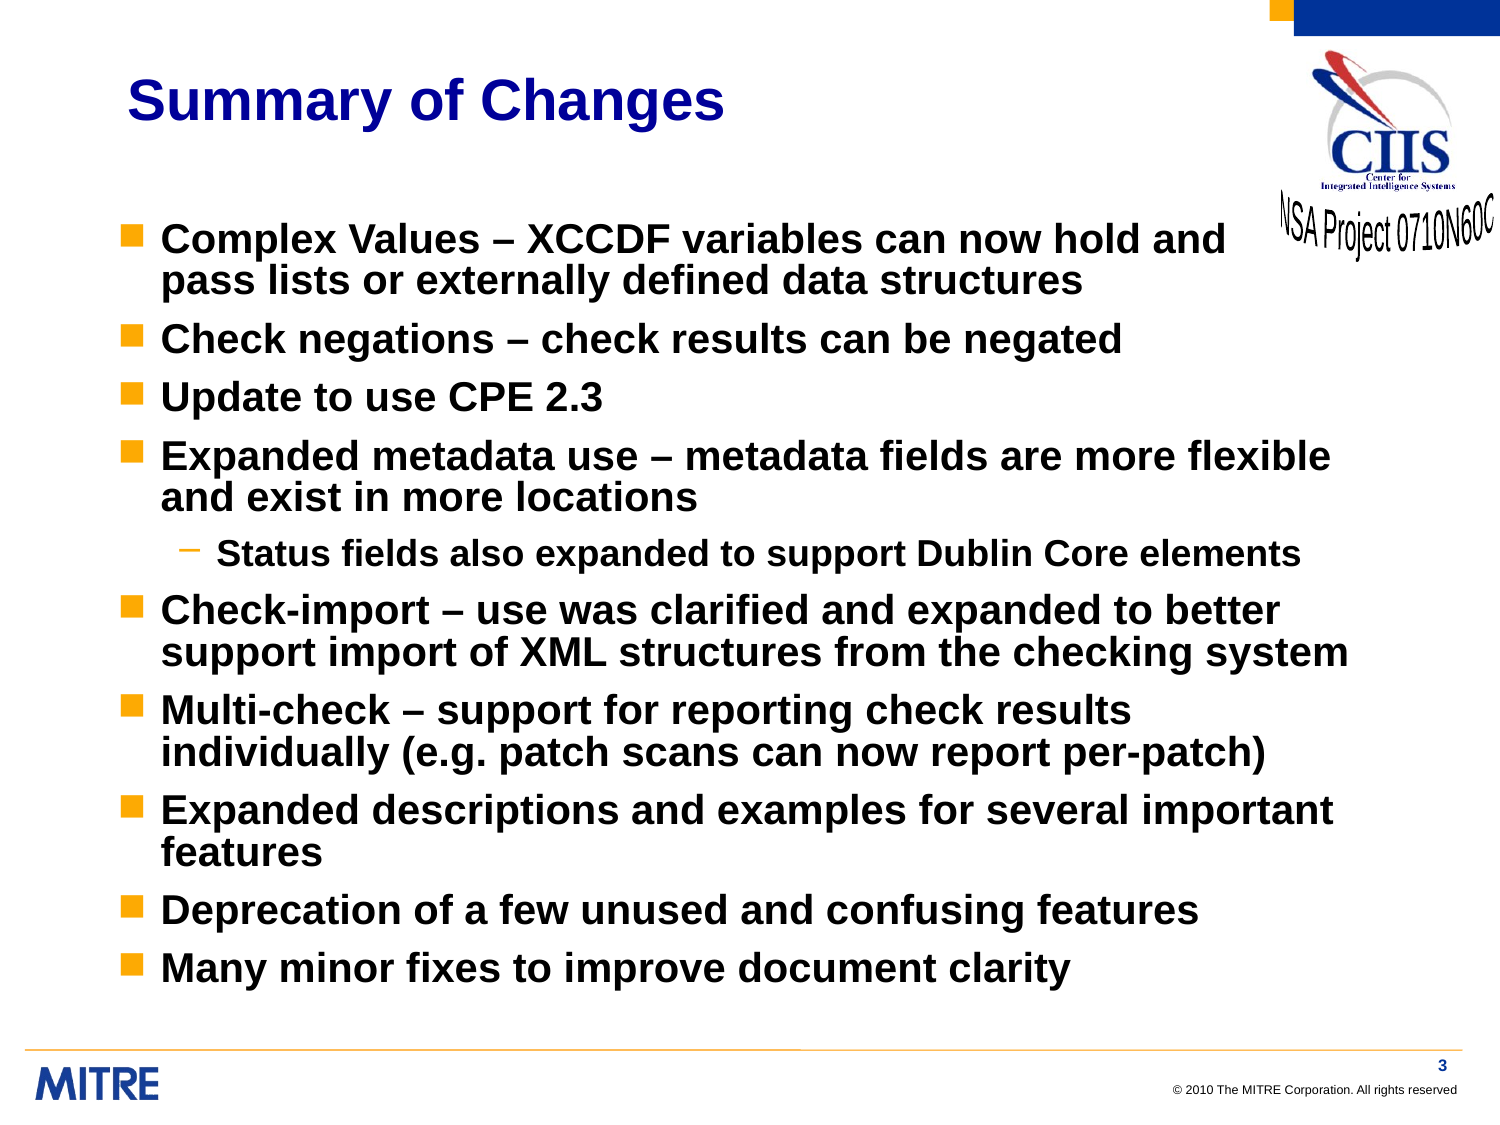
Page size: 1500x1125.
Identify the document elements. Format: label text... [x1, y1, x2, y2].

slide_number 3 [1374, 1049, 1463, 1076]
list Complex Values – XCCDF variables can now hold and pass lists or externally defined data structures Check negations – check results can be negated Update to use CPE 2.3 Expanded metadata use – metadata fields are more flexible and exist in more locations Status fields also expanded to support Dublin Core elements Check-import – use was clarified and expanded to better support import of XML structures from the checking system Multi-check – support for reporting check results individually (e.g. patch scans can now report per-patch) Expanded descriptions and examples for several important features Deprecation of a few unused and confusing features Many minor fixes to improve document clarity [108, 212, 1371, 1002]
title Summary of Changes [112, 62, 1288, 151]
picture [1306, 49, 1457, 192]
picture [30, 1064, 163, 1106]
